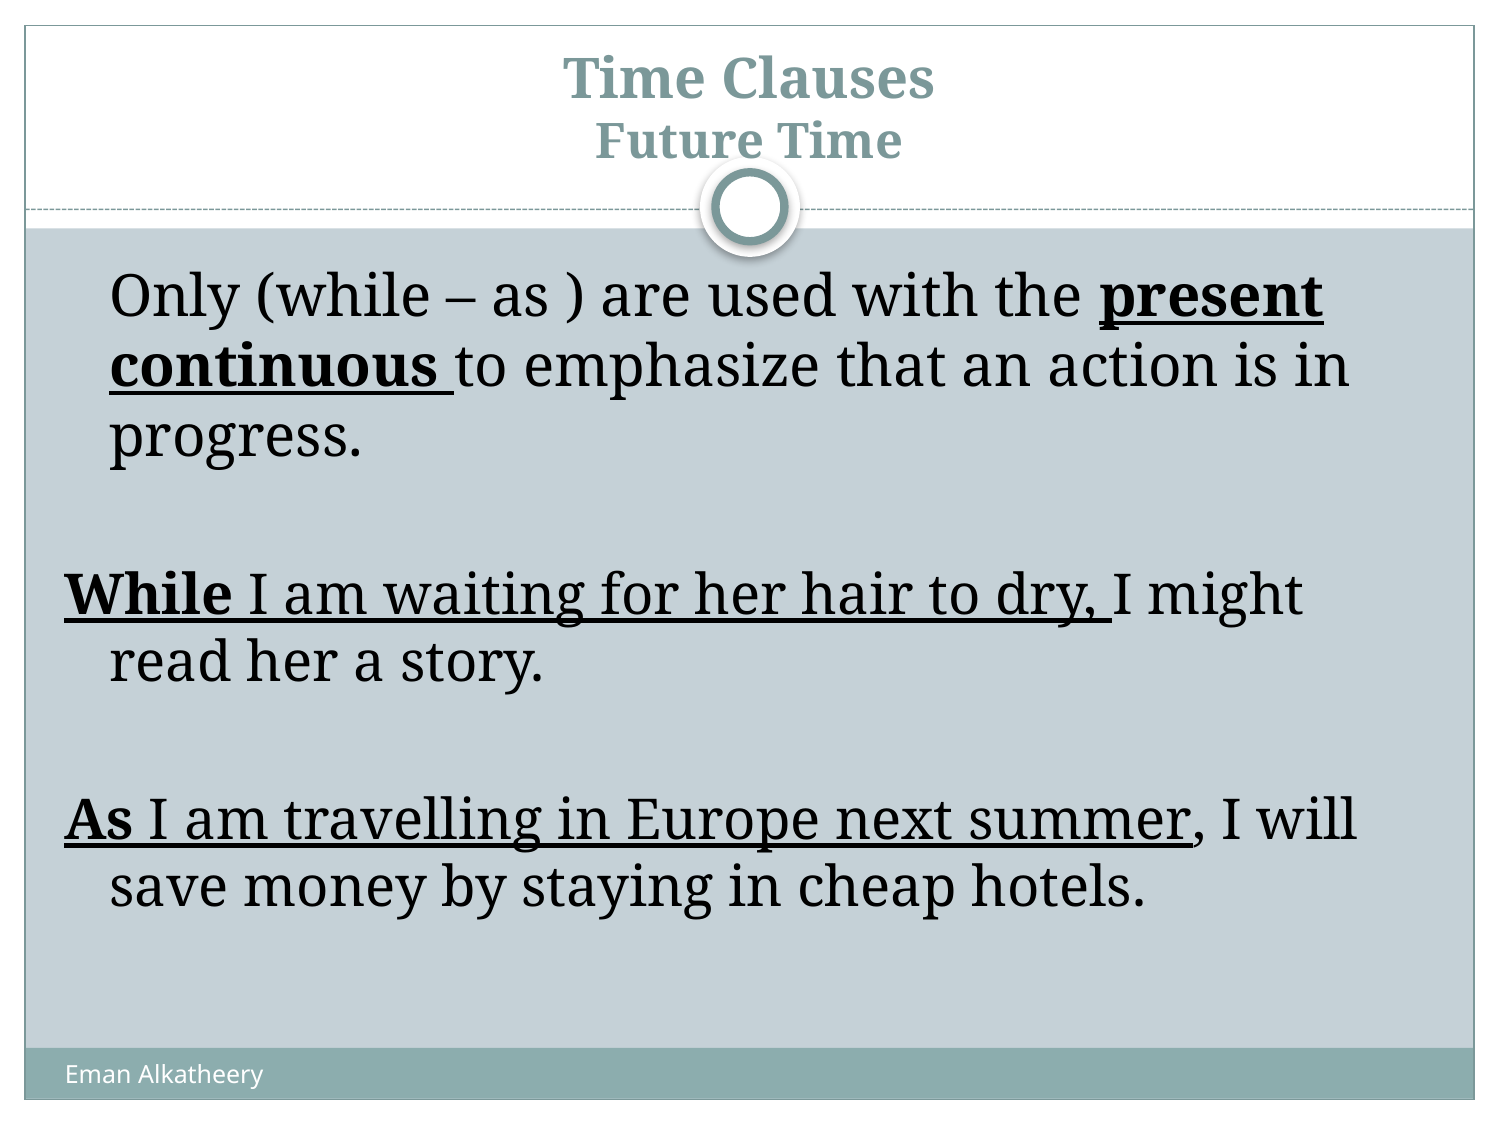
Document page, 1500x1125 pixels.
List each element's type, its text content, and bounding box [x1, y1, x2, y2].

footer Eman Alkatheery [50, 1051, 638, 1112]
list Only (while – as ) are used with the present continuous to emphasize that an action is in progress. While I am waiting for her hair to dry, I might read her a story. As I am travelling in Europe next summer, I will save money by staying in cheap hotels. [49, 250, 1445, 1001]
title Time Clauses Future Time [49, 35, 1450, 176]
